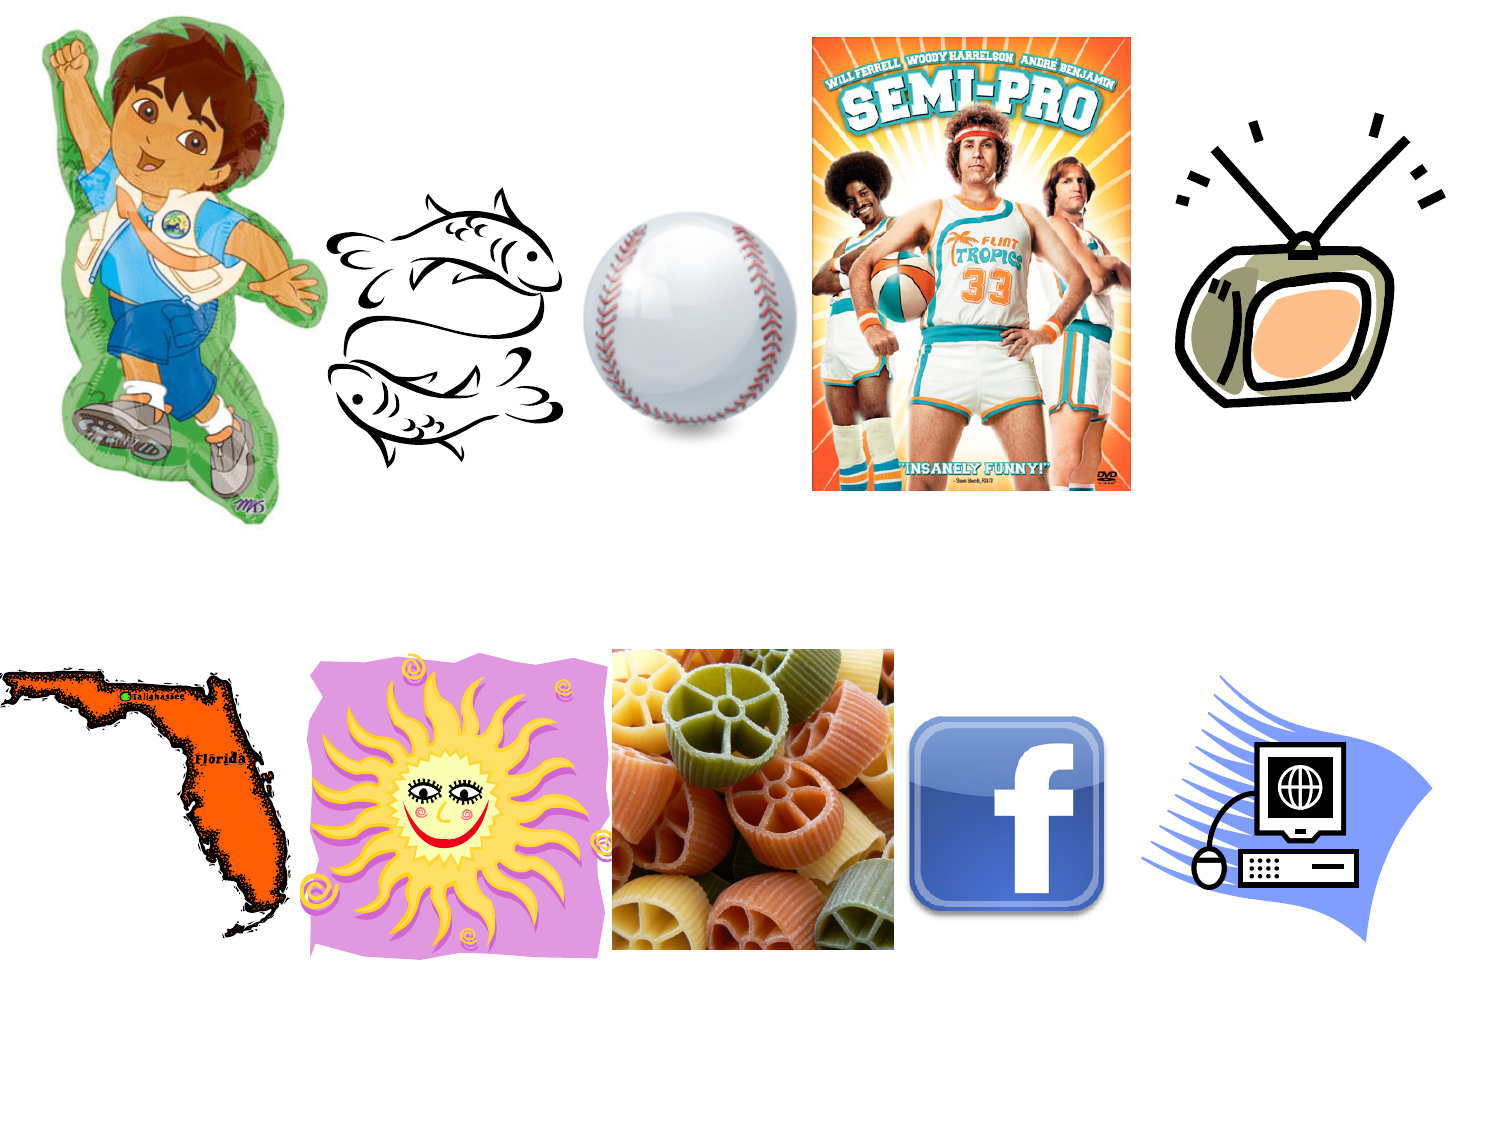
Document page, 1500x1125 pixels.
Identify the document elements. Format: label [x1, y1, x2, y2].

picture [1174, 112, 1446, 409]
picture [0, 662, 296, 938]
picture [899, 712, 1113, 926]
picture [299, 649, 895, 963]
picture [1140, 674, 1433, 943]
picture [0, 0, 1131, 538]
